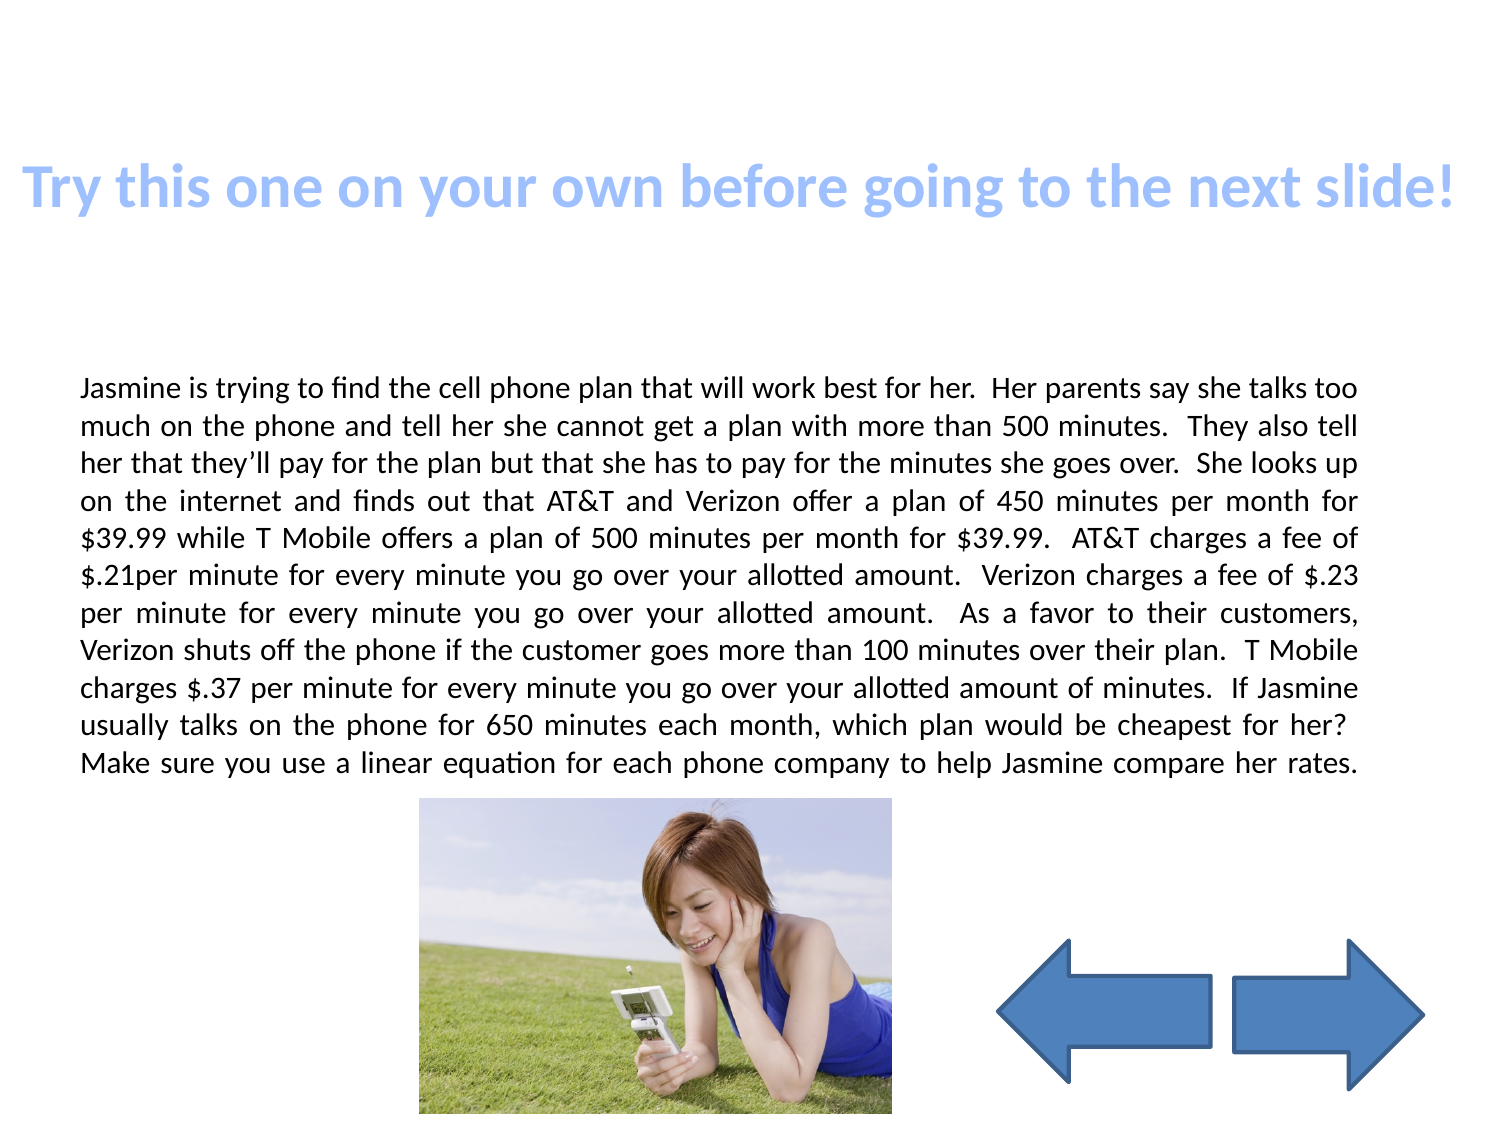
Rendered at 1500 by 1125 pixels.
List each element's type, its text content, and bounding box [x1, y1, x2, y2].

text_box Try this one on your own before going to the next slide! [6, 137, 1474, 228]
text_box [995, 938, 1213, 1085]
text_box [1232, 938, 1426, 1092]
title Jasmine is trying to find the cell phone plan that will work best for her. Her parents say she talks too much on the phone and tell her she cannot get a plan with more than 500 minutes. They also tell her that they’ll pay for the plan but that she has to pay for the minutes she goes over. She looks up on the internet and finds out that AT&T and Verizon offer a plan of 450 minutes per month for $39.99 while T Mobile offers a plan of 500 minutes per month for $39.99. AT&T charges a fee of $.21per minute for every minute you go over your allotted amount. Verizon charges a fee of $.23 per minute for every minute you go over your allotted amount. As a favor to their customers, Verizon shuts off the phone if the customer goes more than 100 minutes over their plan. T Mobile charges $.37 per minute for every minute you go over your allotted amount of minutes. If Jasmine usually talks on the phone for 650 minutes each month, which plan would be cheapest for her? Make sure you use a linear equation for each phone company to help Jasmine compare her rates. [64, 326, 1376, 858]
picture [418, 798, 892, 1114]
